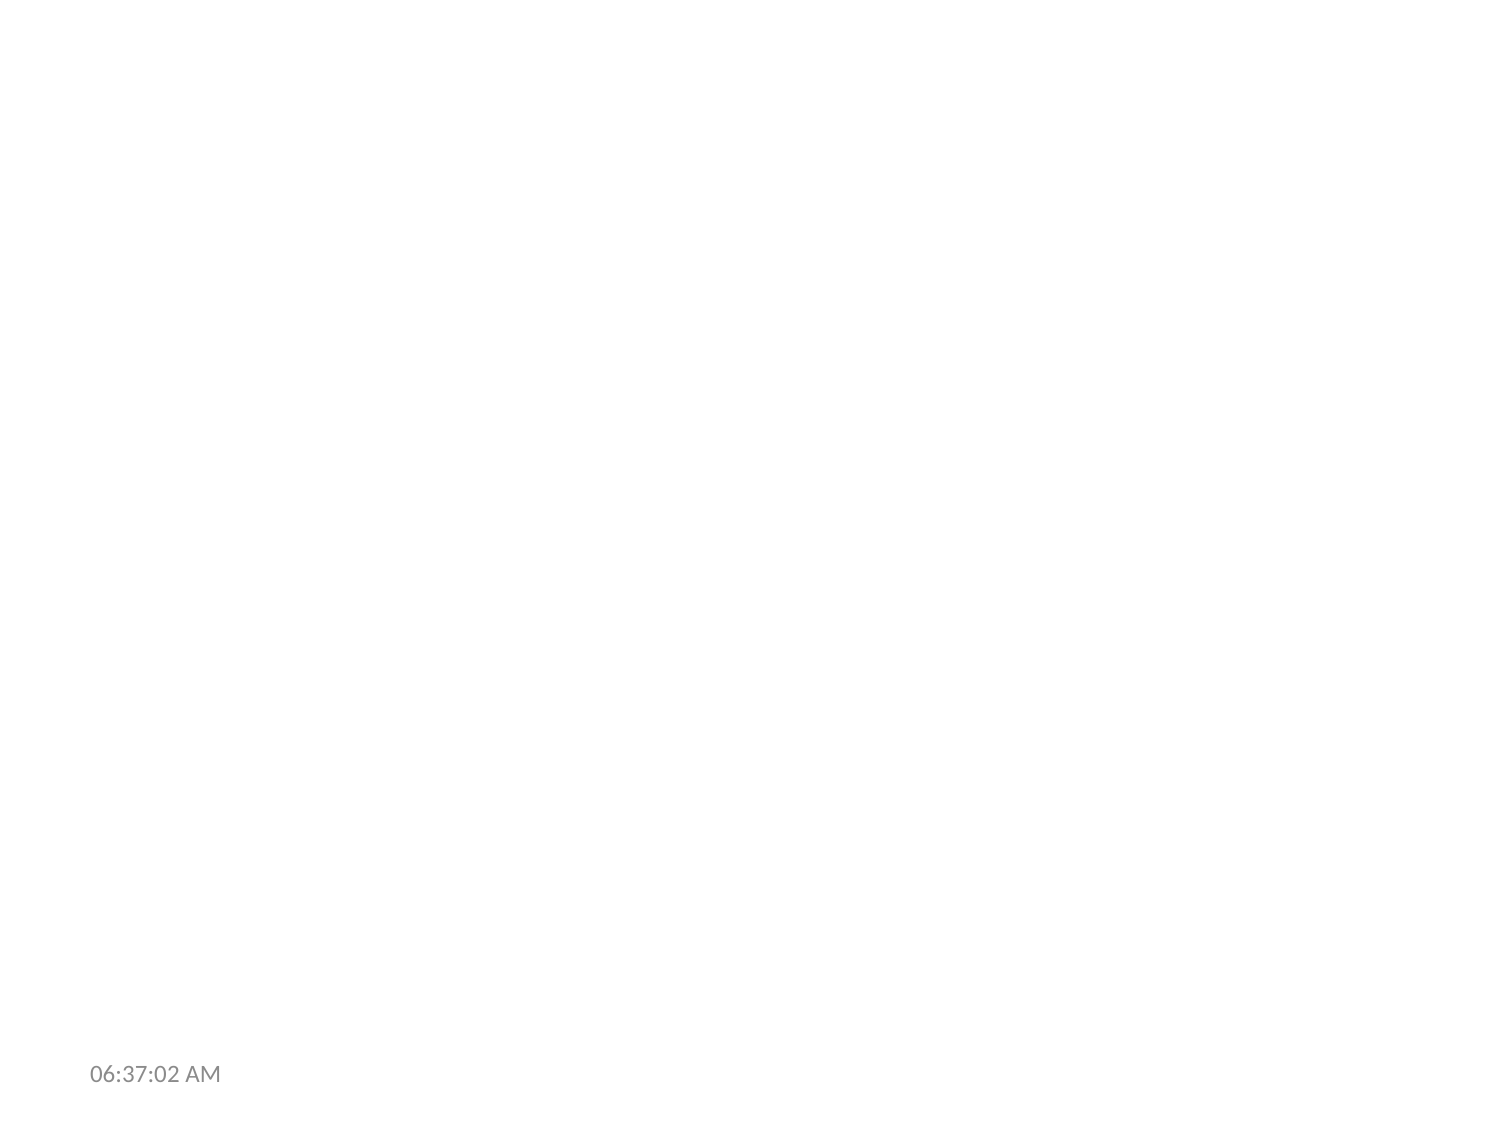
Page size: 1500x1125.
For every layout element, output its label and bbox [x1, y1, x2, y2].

slide_number [75, 1042, 425, 1103]
